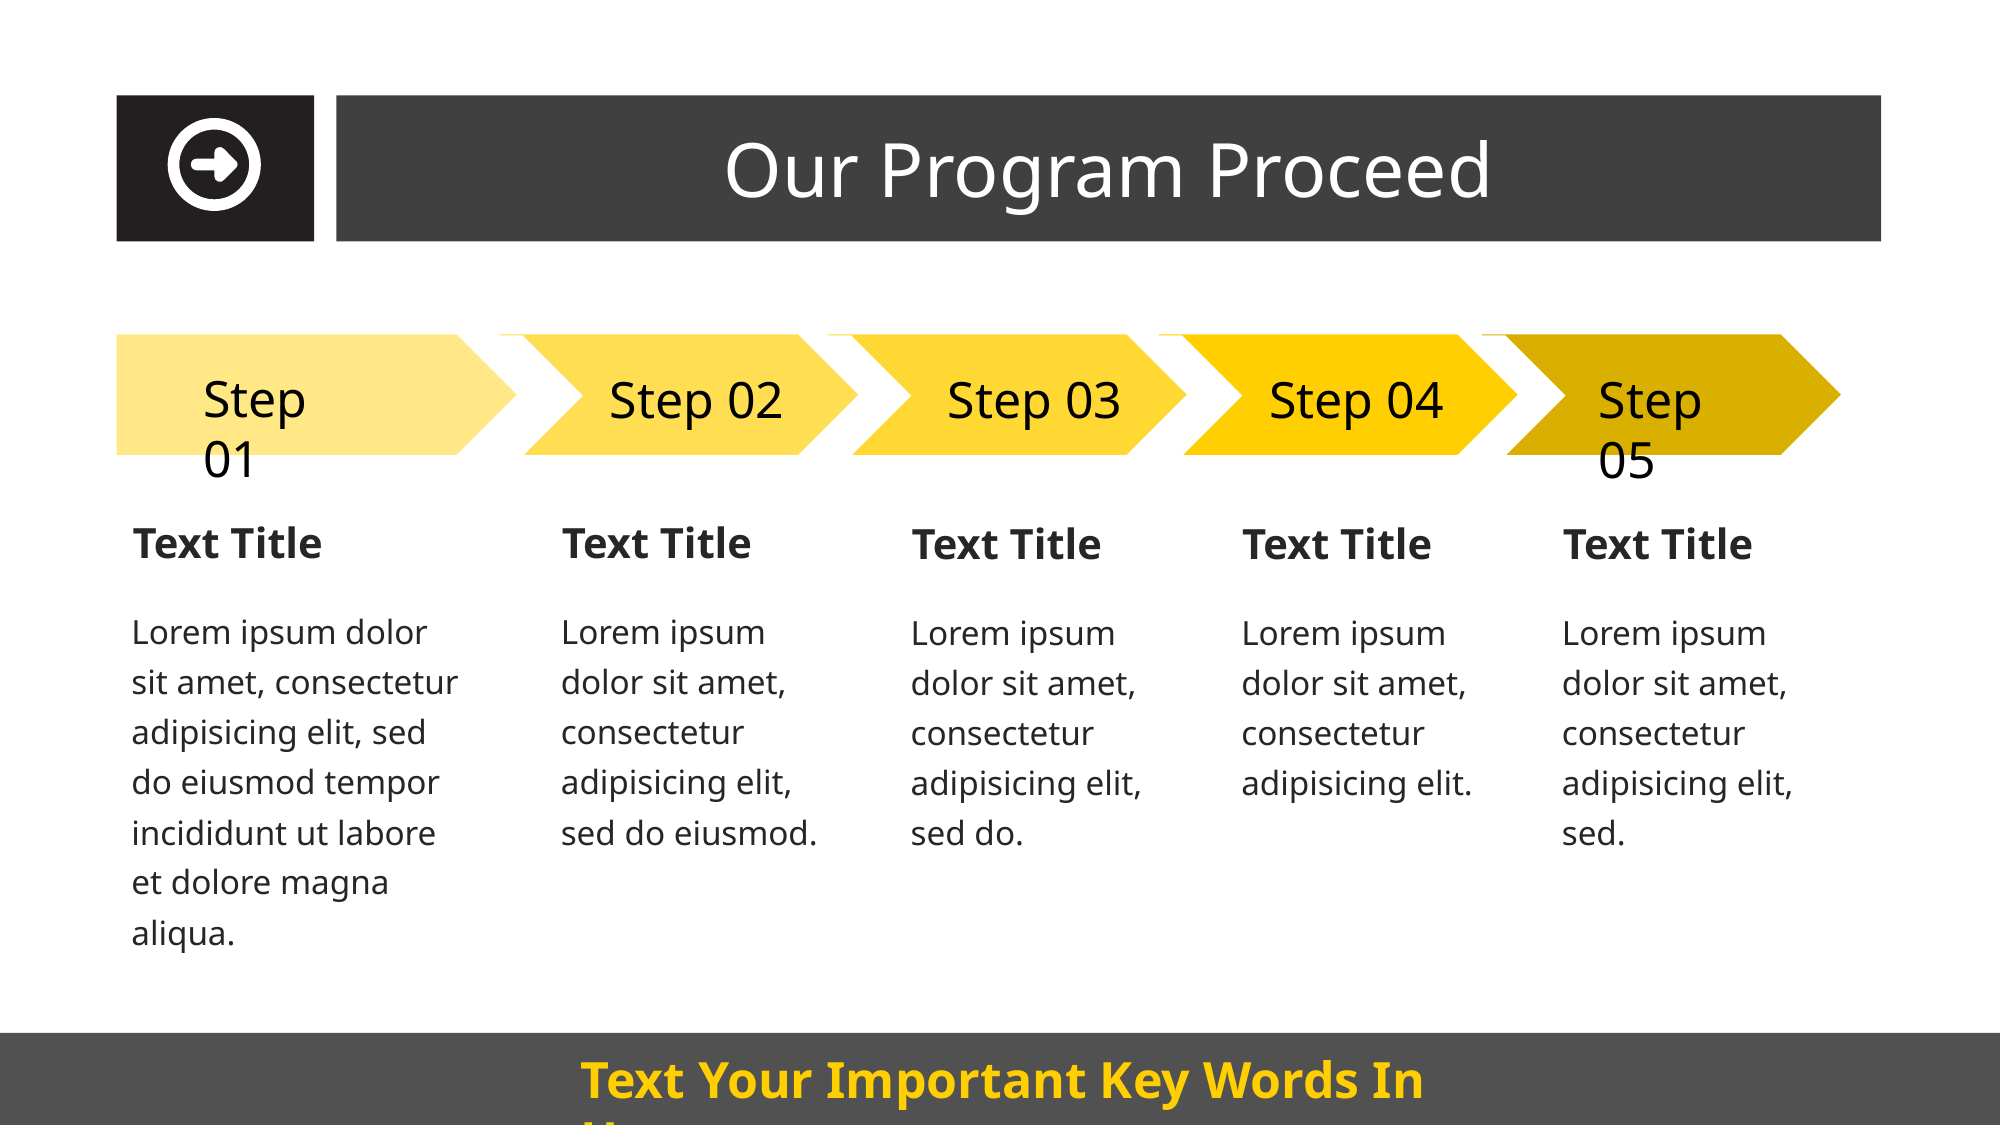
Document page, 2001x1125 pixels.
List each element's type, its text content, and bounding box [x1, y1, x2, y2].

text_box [1547, 510, 1841, 863]
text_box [116, 334, 1842, 455]
text_box Text Your Important Key Words In Here [565, 1040, 1495, 1125]
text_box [1226, 510, 1514, 812]
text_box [895, 510, 1192, 863]
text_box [116, 509, 482, 959]
text_box Step 01 [188, 455, 375, 496]
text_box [116, 95, 315, 242]
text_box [546, 509, 871, 862]
text_box Our Program Proceed [708, 115, 1548, 220]
text_box [335, 94, 1882, 242]
text_box Step 05 [1584, 455, 1786, 497]
text_box [0, 1032, 2000, 1125]
